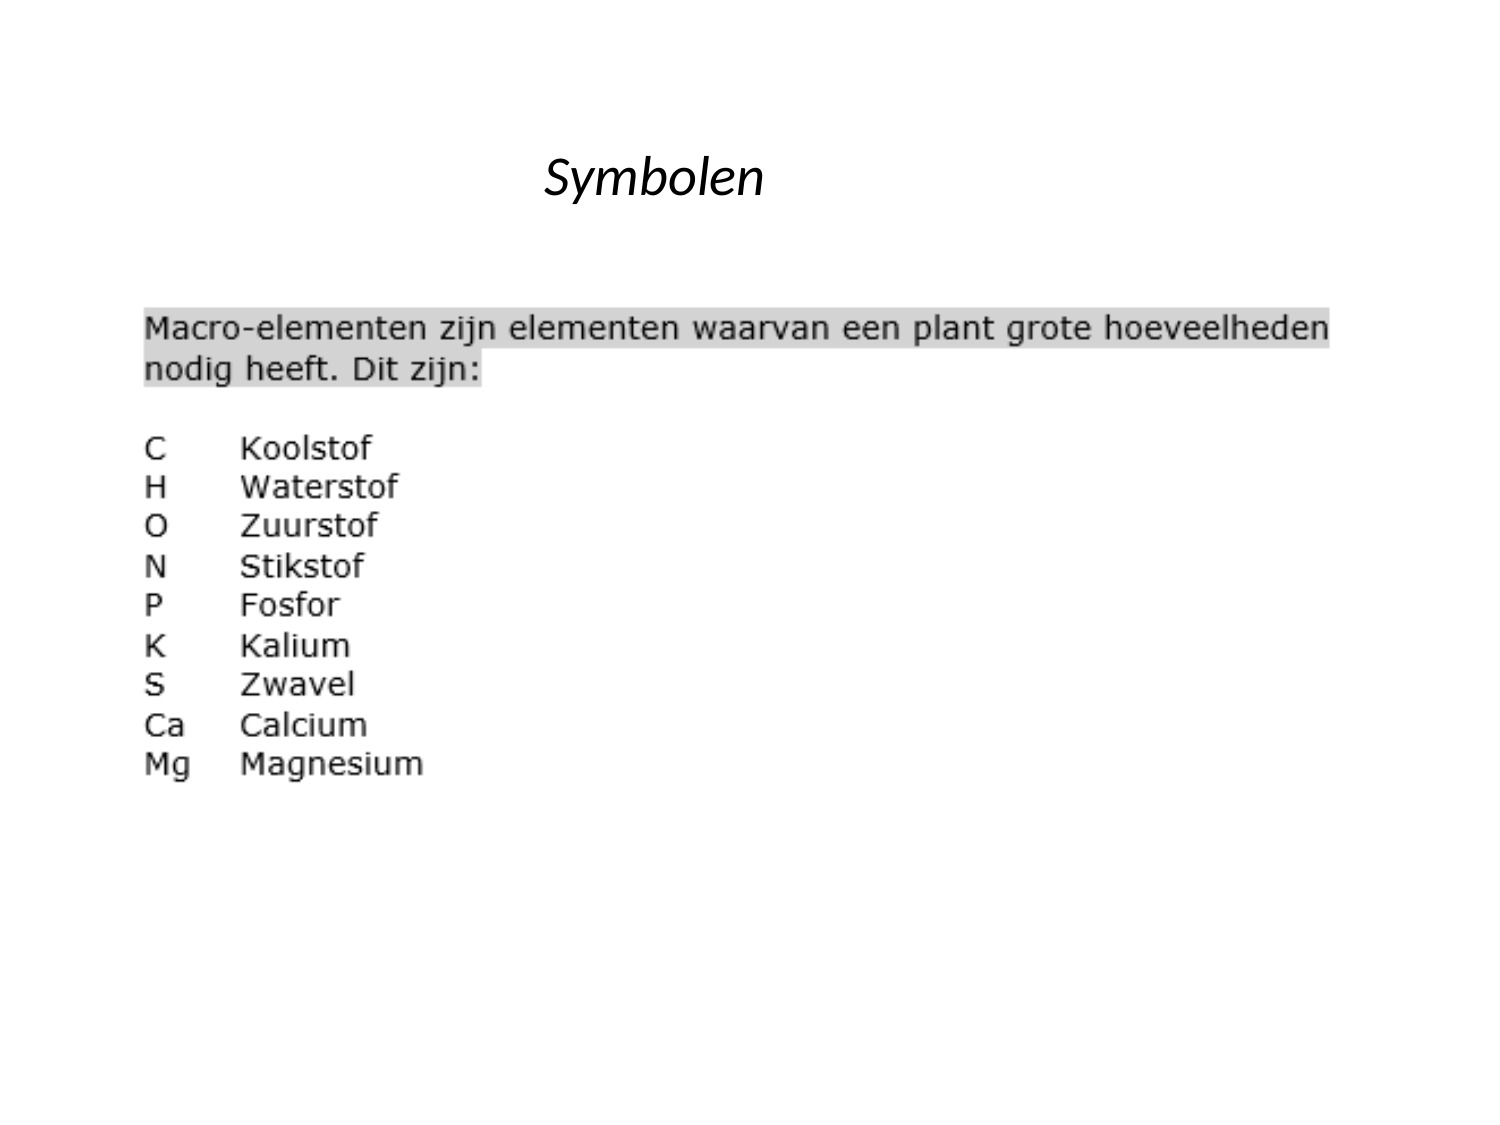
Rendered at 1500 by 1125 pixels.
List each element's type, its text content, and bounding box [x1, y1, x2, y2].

subtitle [64, 255, 1235, 882]
picture [115, 290, 1346, 796]
title Symbolen [112, 101, 1199, 244]
